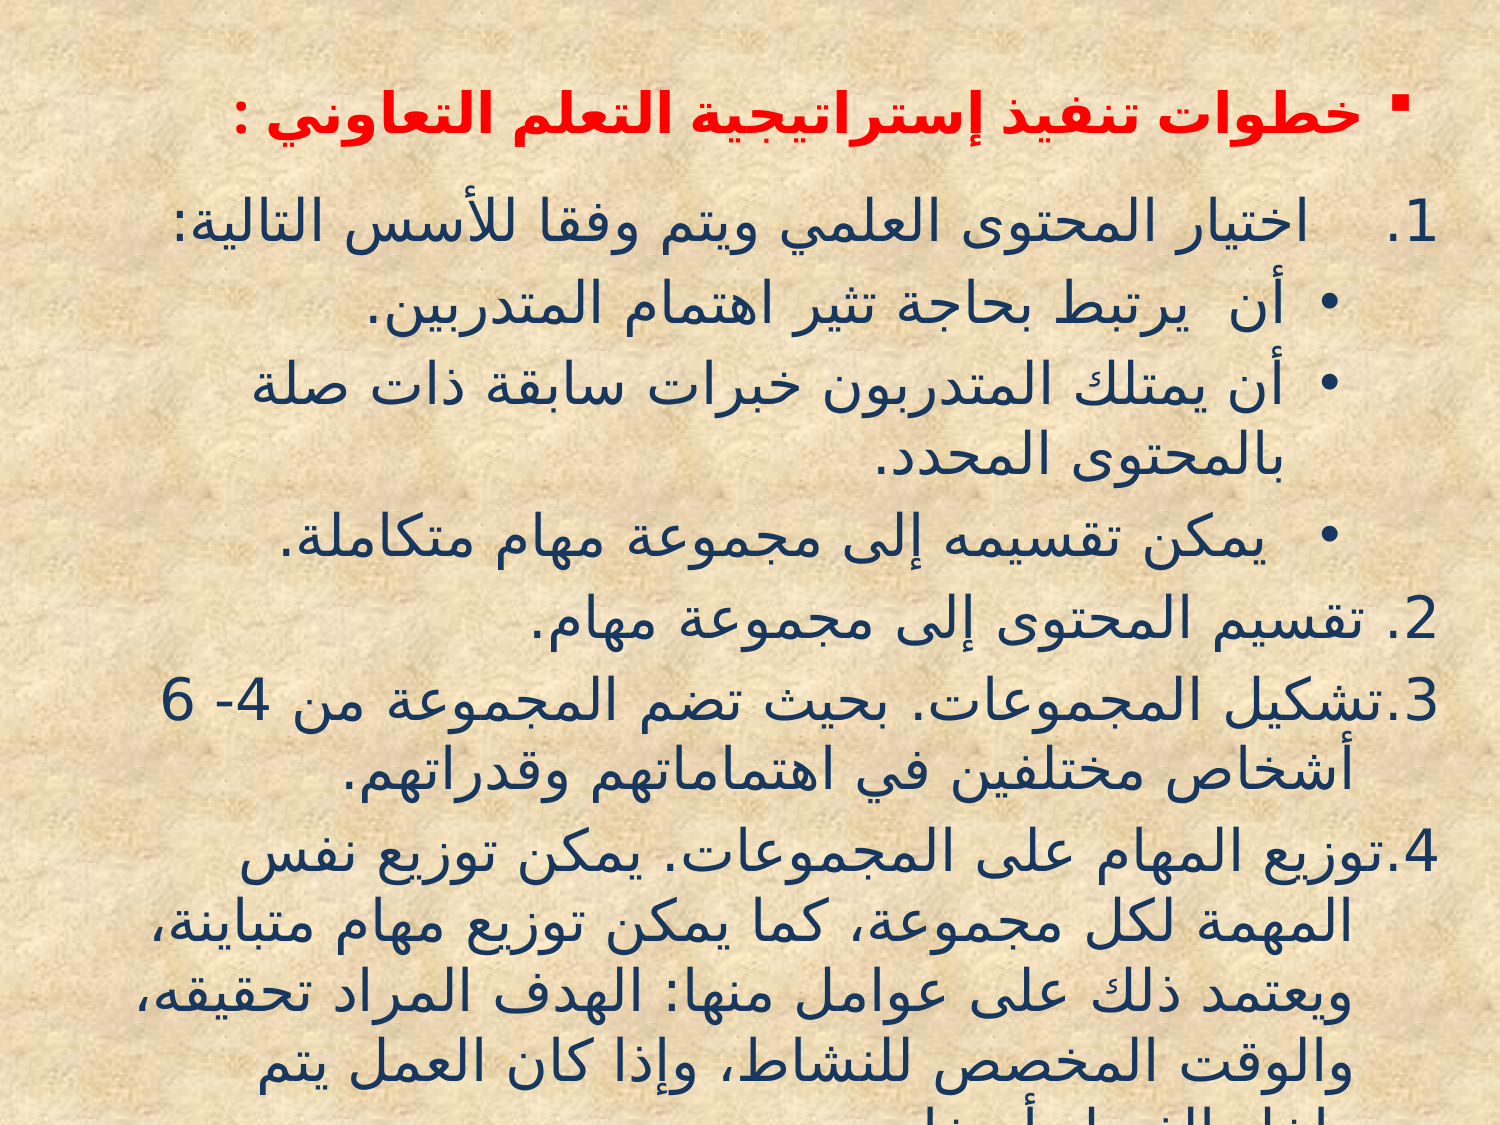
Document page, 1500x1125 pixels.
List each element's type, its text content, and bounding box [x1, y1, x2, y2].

list 1. اختيار المحتوى العلمي ويتم وفقا للأسس التالية: أن يرتبط بحاجة تثير اهتمام المتدربين. أن يمتلك المتدربون خبرات سابقة ذات صلة بالمحتوى المحدد. يمكن تقسيمه إلى مجموعة مهام متكاملة. 2. تقسيم المحتوى إلى مجموعة مهام. 3. تشكيل المجموعات. بحيث تضم المجموعة من 4- 6 أشخاص مختلفين في اهتماماتهم وقدراتهم. 4. توزيع المهام على المجموعات. يمكن توزيع نفس المهمة لكل مجموعة، كما يمكن توزيع مهام متباينة، ويعتمد ذلك على عوامل منها: الهدف المراد تحقيقه، والوقت المخصص للنشاط، وإذا كان العمل يتم داخل الفصل أو خارجه. [105, 175, 1456, 1090]
picture [0, 0, 1500, 1125]
title خطوات تنفيذ إستراتيجية التعلم التعاوني : [75, 45, 1425, 176]
